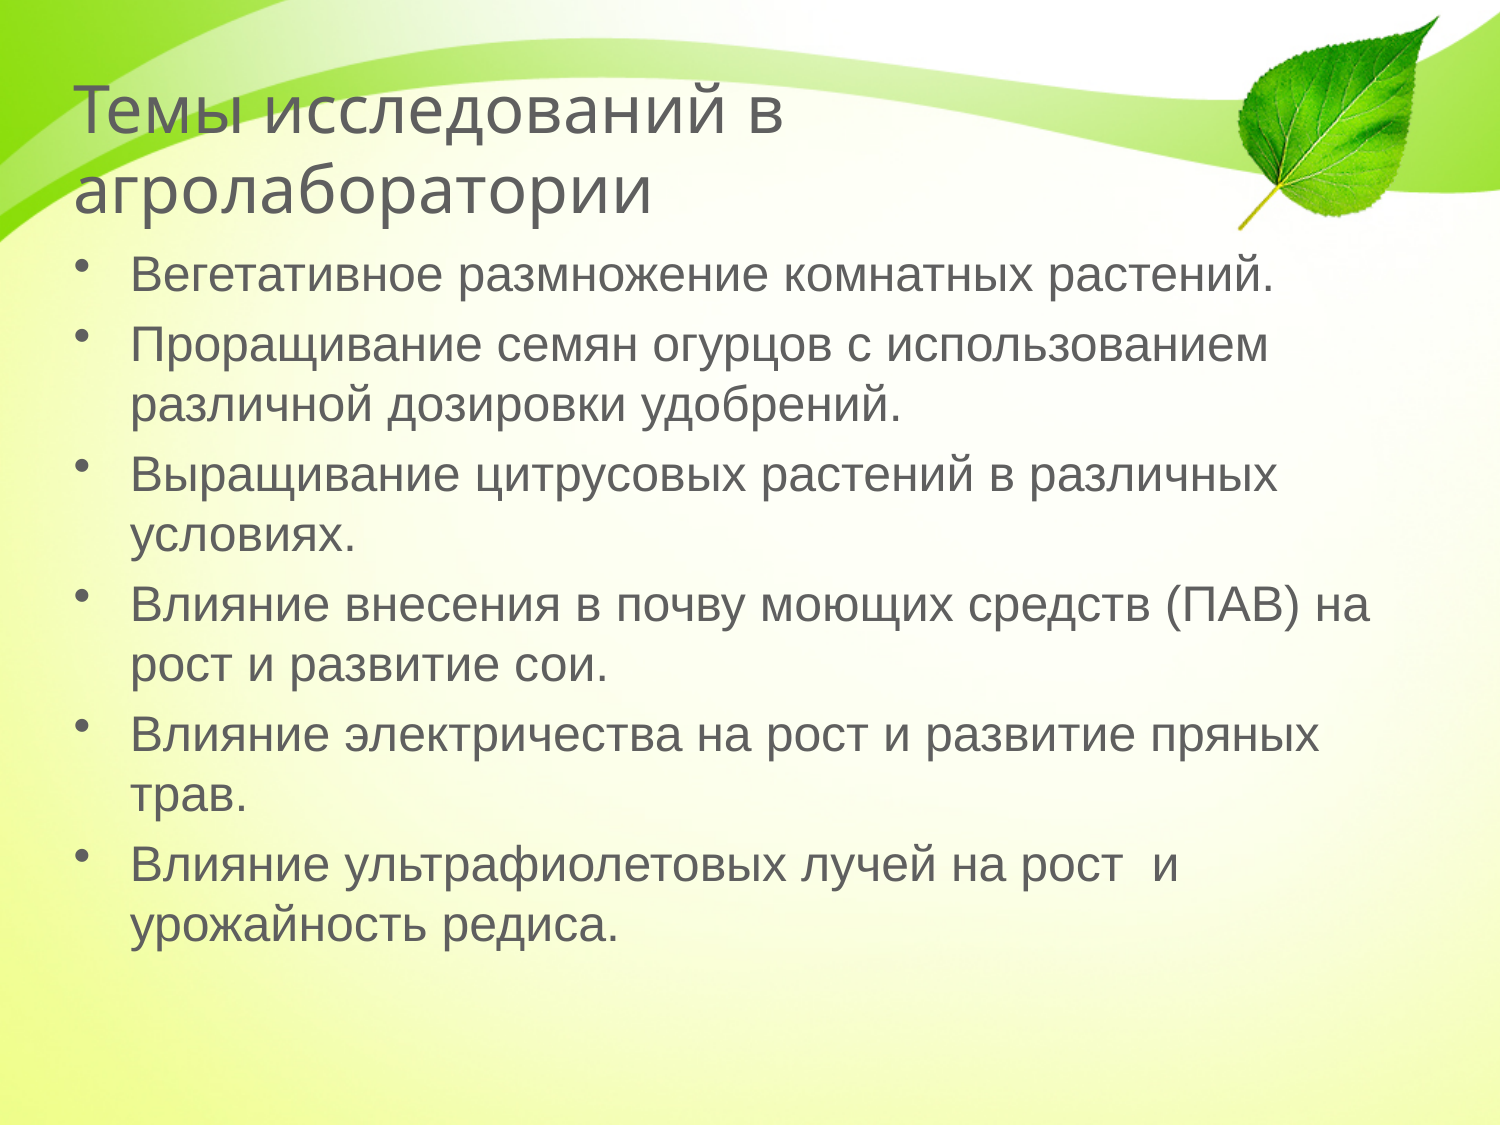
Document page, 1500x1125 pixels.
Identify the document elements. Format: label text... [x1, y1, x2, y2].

title Темы исследований в агролаборатории [58, 46, 1395, 234]
list Вегетативное размножение комнатных растений. Проращивание семян огурцов с использованием различной дозировки удобрений. Выращивание цитрусовых растений в различных условиях. Влияние внесения в почву моющих средств (ПАВ) на рост и развитие сои. Влияние электричества на рост и развитие пряных трав. Влияние ультрафиолетовых лучей на рост и урожайность редиса. [58, 234, 1466, 716]
picture [0, 0, 1500, 1125]
